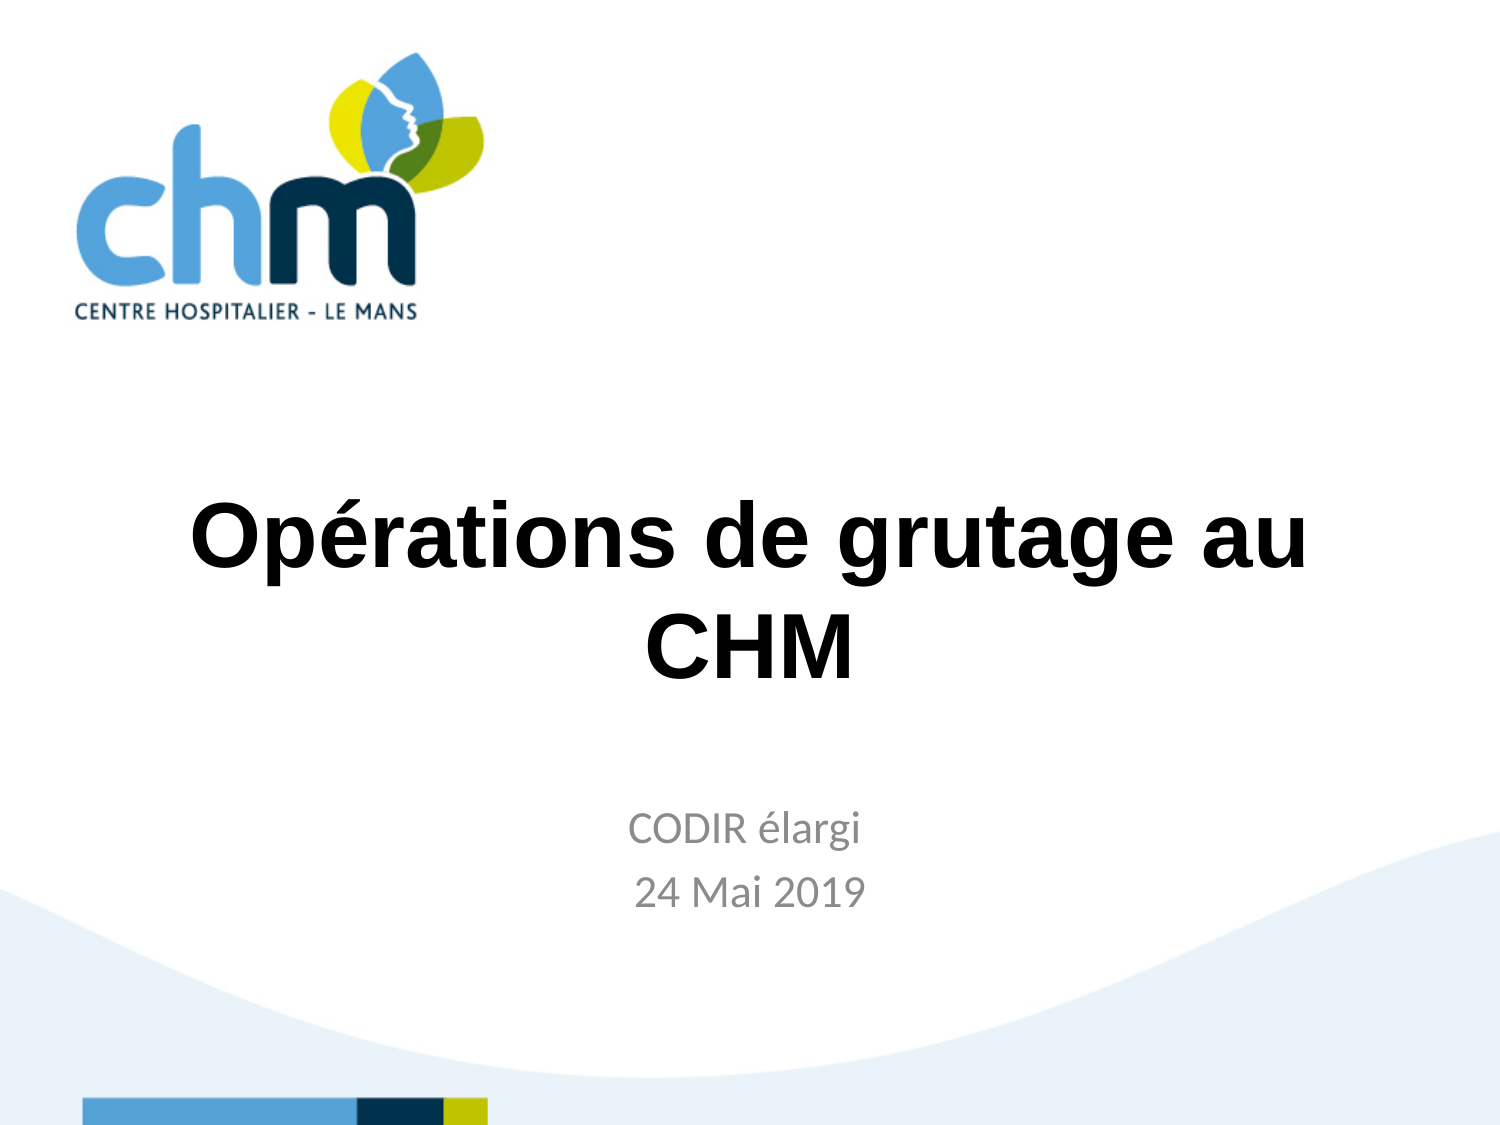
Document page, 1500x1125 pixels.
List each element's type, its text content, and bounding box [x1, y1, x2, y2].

title Opérations de grutage au CHM [112, 465, 1388, 707]
subtitle CODIR élargi 24 Mai 2019 [225, 790, 1275, 925]
picture [0, 0, 1500, 1125]
